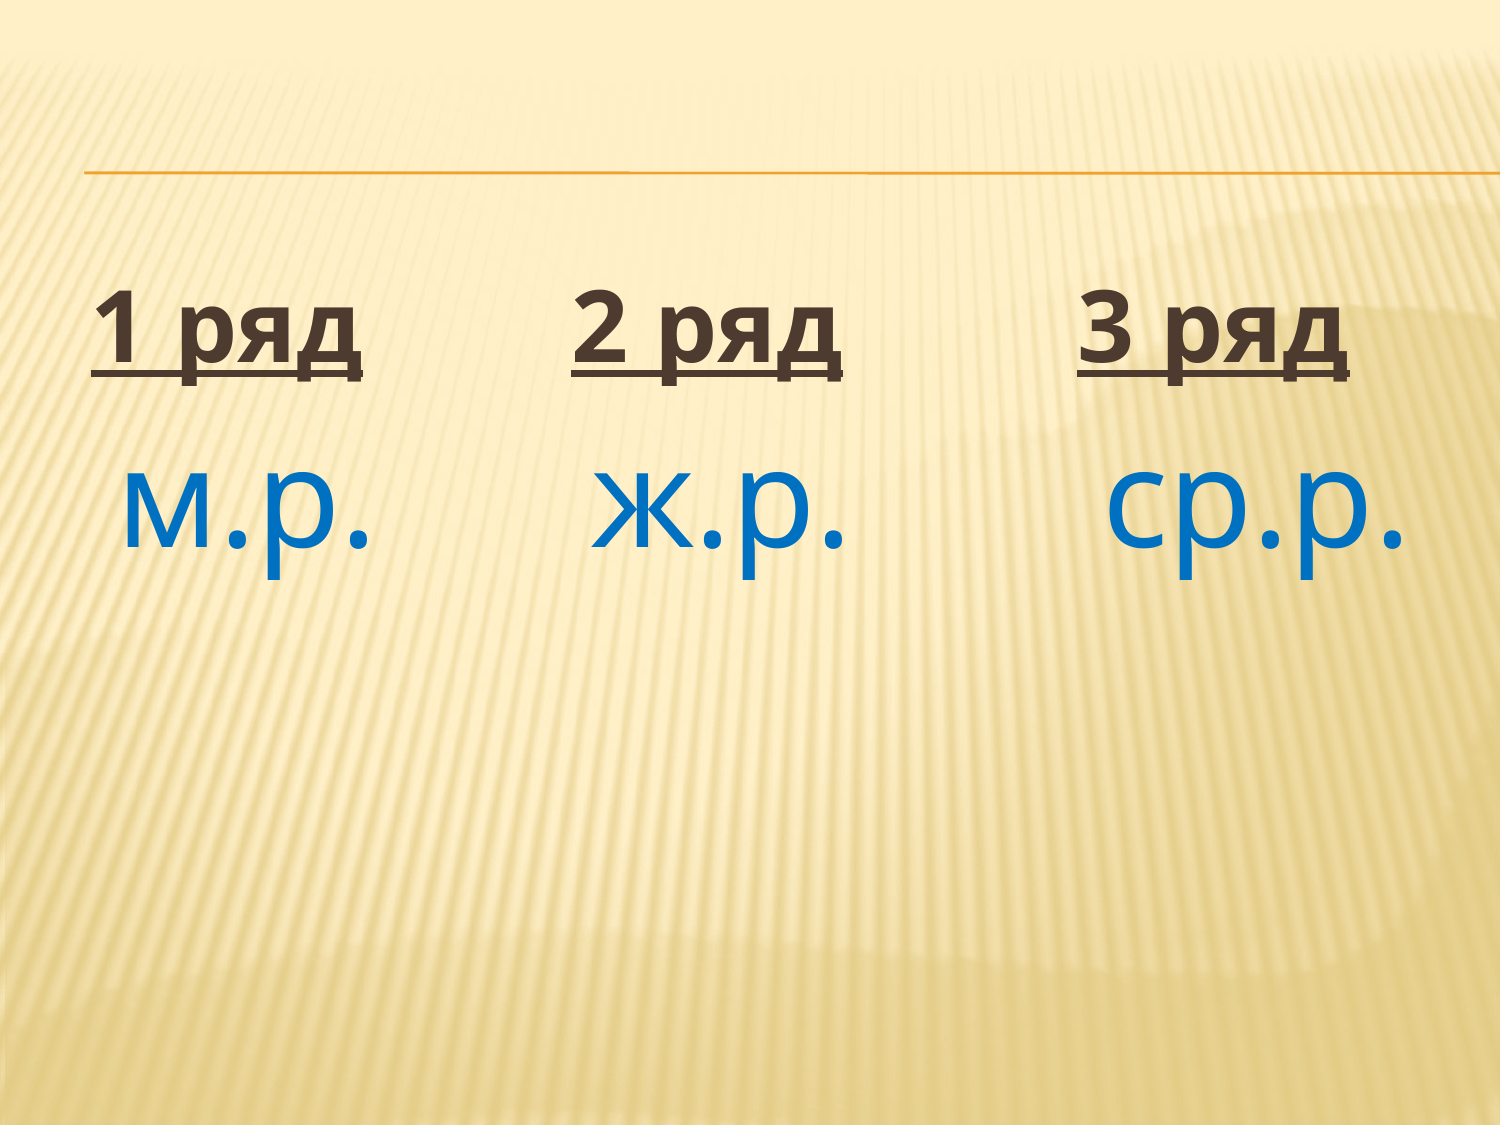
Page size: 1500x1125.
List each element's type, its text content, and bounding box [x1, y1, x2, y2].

list 1 ряд 2 ряд 3 ряд м.р. ж.р. ср.р. [50, 254, 1475, 998]
